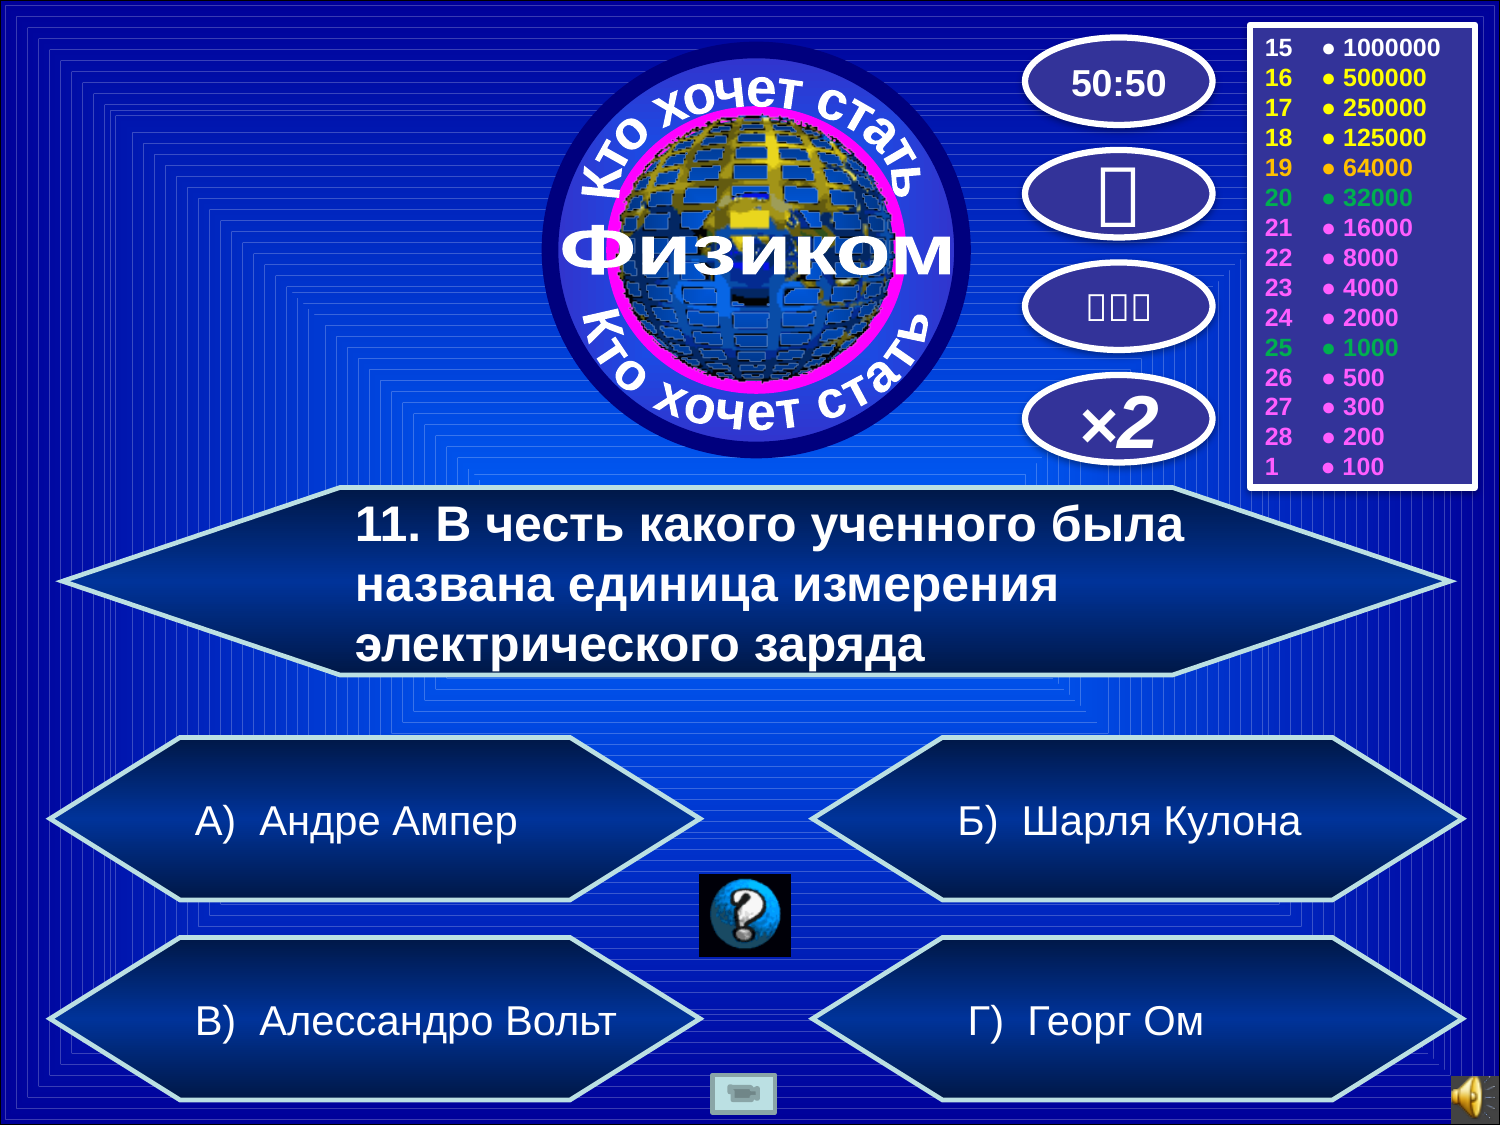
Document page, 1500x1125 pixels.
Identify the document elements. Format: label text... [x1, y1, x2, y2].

text_box  [1021, 146, 1216, 241]
text_box [549, 49, 963, 391]
text_box [615, 396, 898, 451]
text_box Б) Шарля Кулона [812, 737, 1463, 900]
text_box [0, 0, 1500, 1125]
picture [1449, 1074, 1500, 1125]
text_box В) Алессандро Вольт [50, 937, 701, 1100]
text_box 50:50 [1021, 34, 1216, 129]
text_box ×2 [1021, 371, 1216, 466]
picture [612, 112, 901, 388]
text_box А) Андре Ампер [50, 737, 701, 900]
text_box ● 1000000 ● 500000 ● 250000 ● 125000 ● 64000 ● 32000 ● 16000 ● 8000 ● 4000 ● 2000 ● 1000 ● 500 ● 300 ● 200 1 ● 100 [1247, 22, 1478, 491]
picture [699, 874, 791, 958]
text_box  [1021, 259, 1216, 354]
text_box 11. В честь какого ученного была названа единица измерения электрического заряда [62, 487, 1450, 676]
text_box [710, 1073, 777, 1115]
text_box Г) Георг Ом [812, 937, 1463, 1100]
